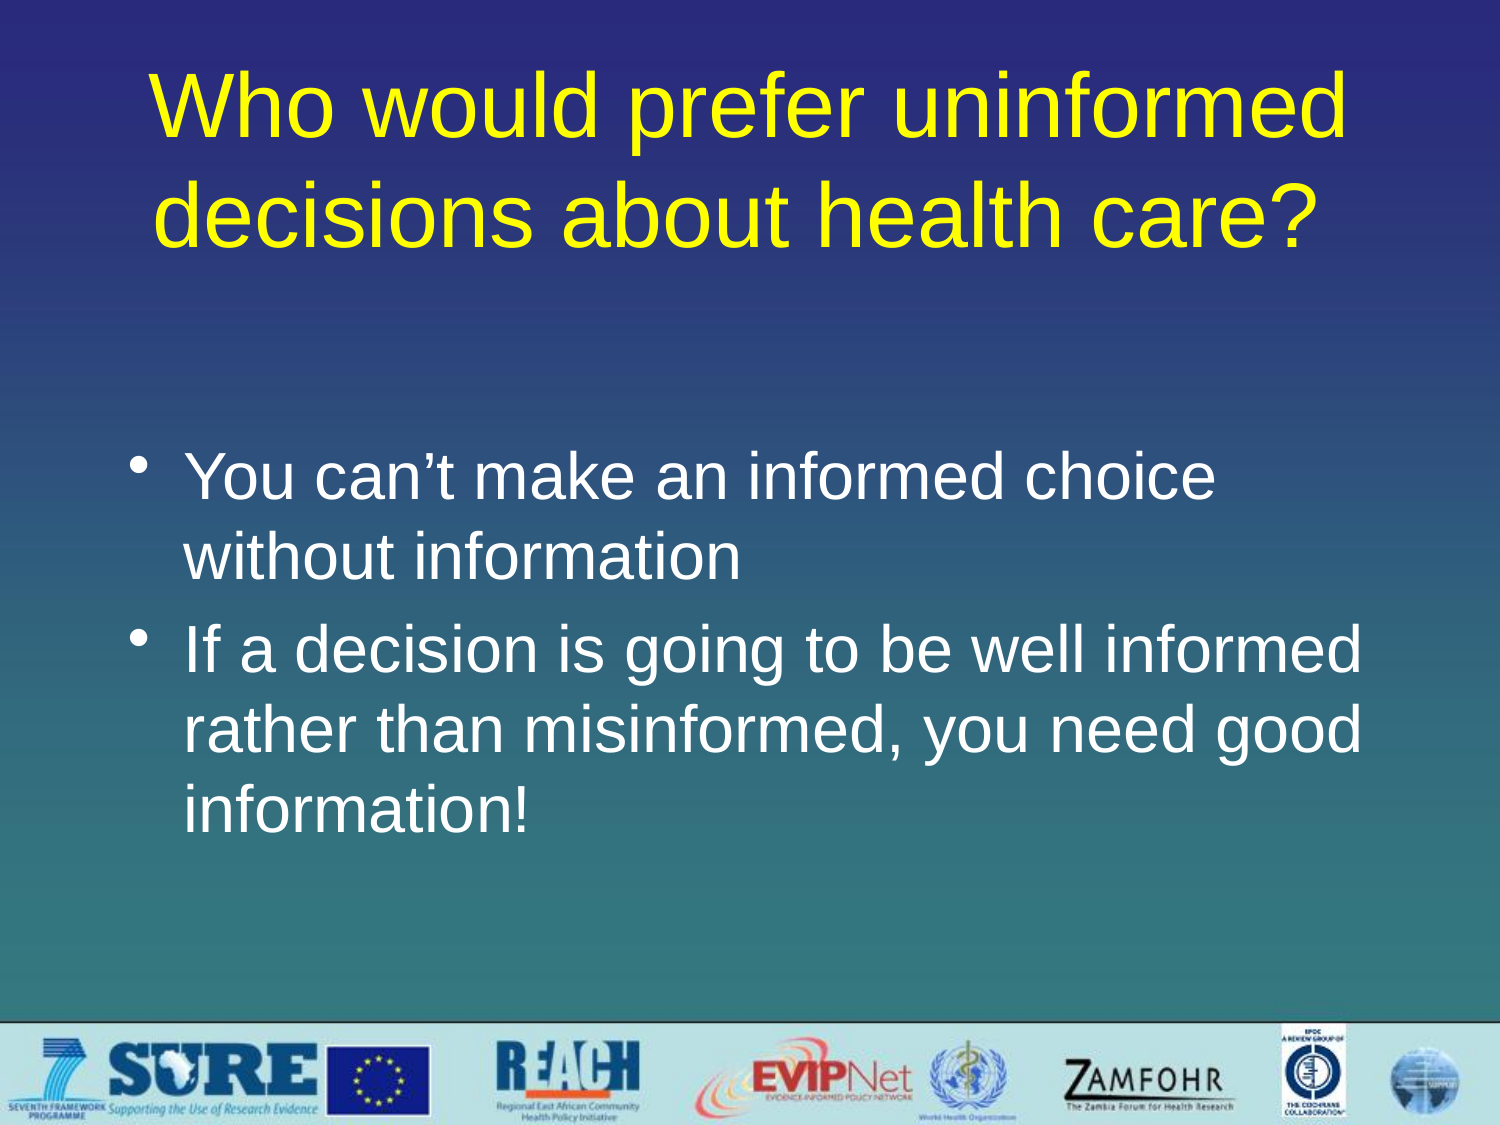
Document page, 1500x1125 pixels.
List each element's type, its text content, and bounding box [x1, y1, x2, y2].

picture [0, 0, 1500, 1125]
title Who would prefer uninformed decisions about health care? [112, 62, 1388, 251]
list You can’t make an informed choice without information If a decision is going to be well informed rather than misinformed, you need good information! [112, 424, 1388, 1101]
